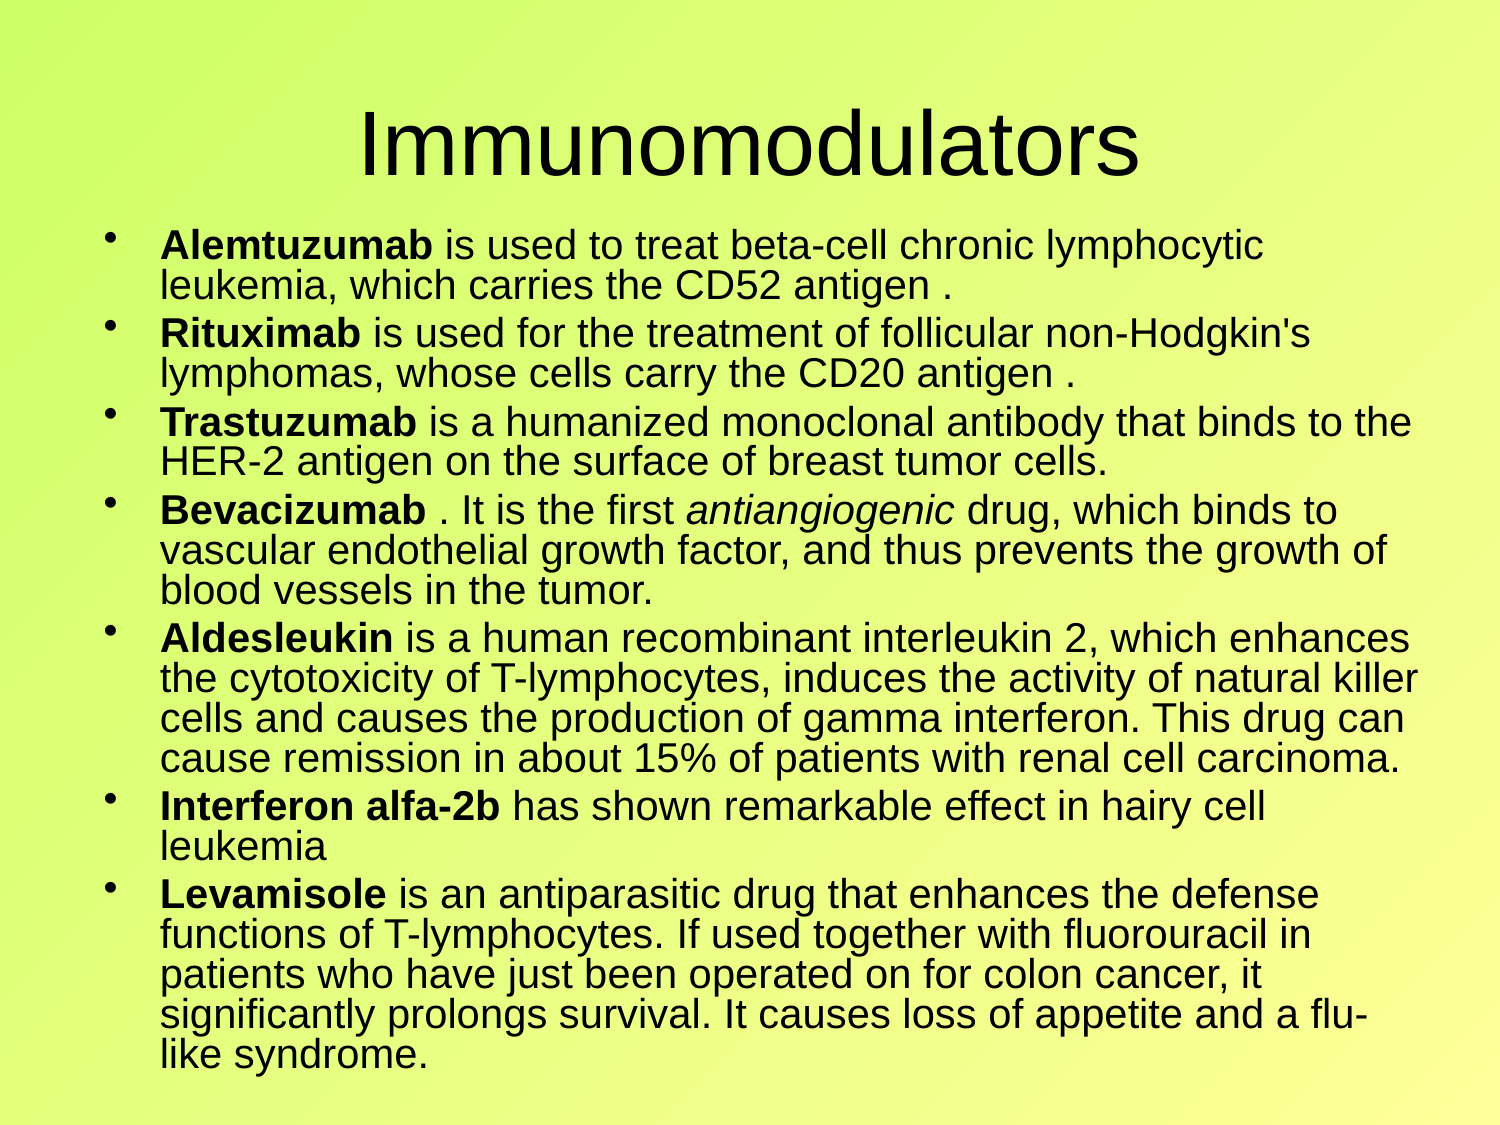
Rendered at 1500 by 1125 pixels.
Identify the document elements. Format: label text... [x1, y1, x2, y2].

title Immunomodulators [75, 45, 1425, 233]
list Alemtuzumab is used to treat beta-cell chronic lymphocytic leukemia, which carries the CD52 antigen . Rituximab is used for the treatment of follicular non-Hodgkin's lymphomas, whose cells carry the CD20 antigen . Trastuzumab is a humanized monoclonal antibody that binds to the HER-2 antigen on the surface of breast tumor cells. Bevacizumab . It is the first antiangiogenic drug, which binds to vascular endothelial growth factor, and thus prevents the growth of blood vessels in the tumor. Aldesleukin is a human recombinant interleukin 2, which enhances the cytotoxicity of T-lymphocytes, induces the activity of natural killer cells and causes the production of gamma interferon. This drug can cause remission in about 15% of patients with renal cell carcinoma. Interferon alfa-2b has shown remarkable effect in hairy cell leukemia Levamisole is an antiparasitic drug that enhances the defense functions of T-lymphocytes. If used together with fluorouracil in patients who have just been operated on for colon cancer, it significantly prolongs survival. It causes loss of appetite and a flu-like syndrome. [88, 219, 1439, 1094]
